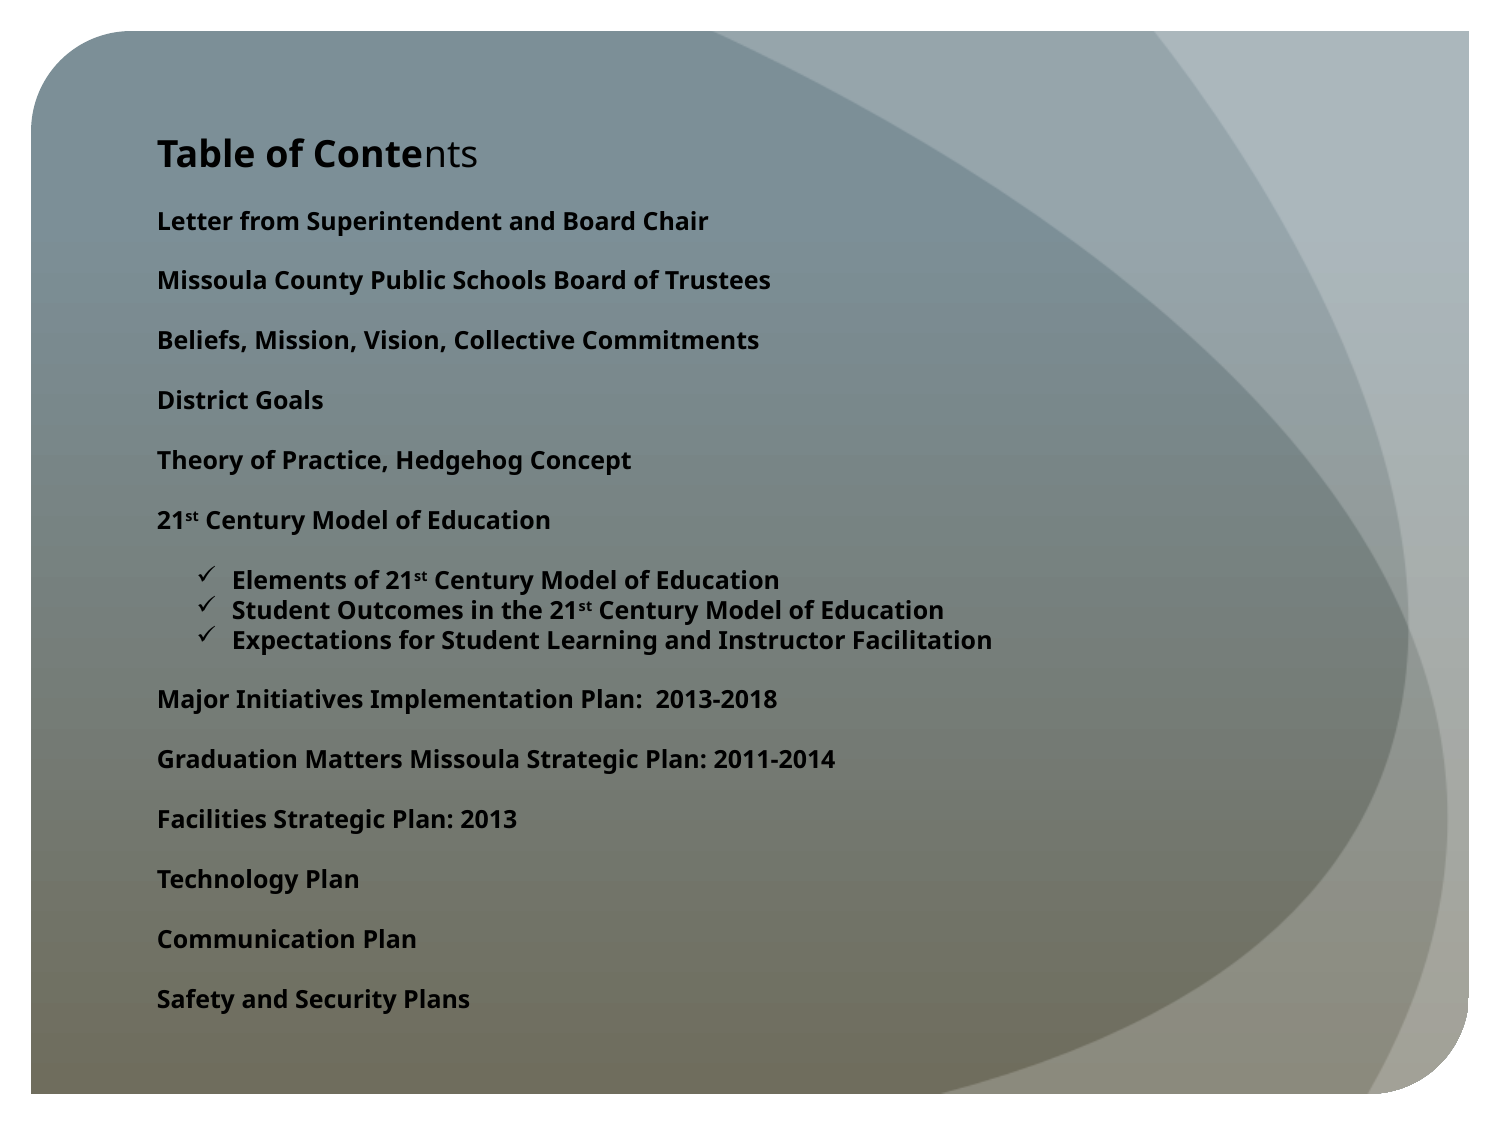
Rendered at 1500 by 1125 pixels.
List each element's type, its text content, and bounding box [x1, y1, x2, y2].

text_box [142, 73, 1415, 359]
picture [24, 30, 1473, 1094]
text_box Table of Contents Letter from Superintendent and Board Chair Missoula County Public Schools Board of Trustees Beliefs, Mission, Vision, Collective Commitments District Goals Theory of Practice, Hedgehog Concept 21st Century Model of Education Elements of 21st Century Model of Education Student Outcomes in the 21st Century Model of Education Expectations for Student Learning and Instructor Facilitation Major Initiatives Implementation Plan: 2013-2018 Graduation Matters Missoula Strategic Plan: 2011-2014 Facilities Strategic Plan: 2013 Technology Plan Communication Plan Safety and Security Plans [142, 122, 1389, 1021]
